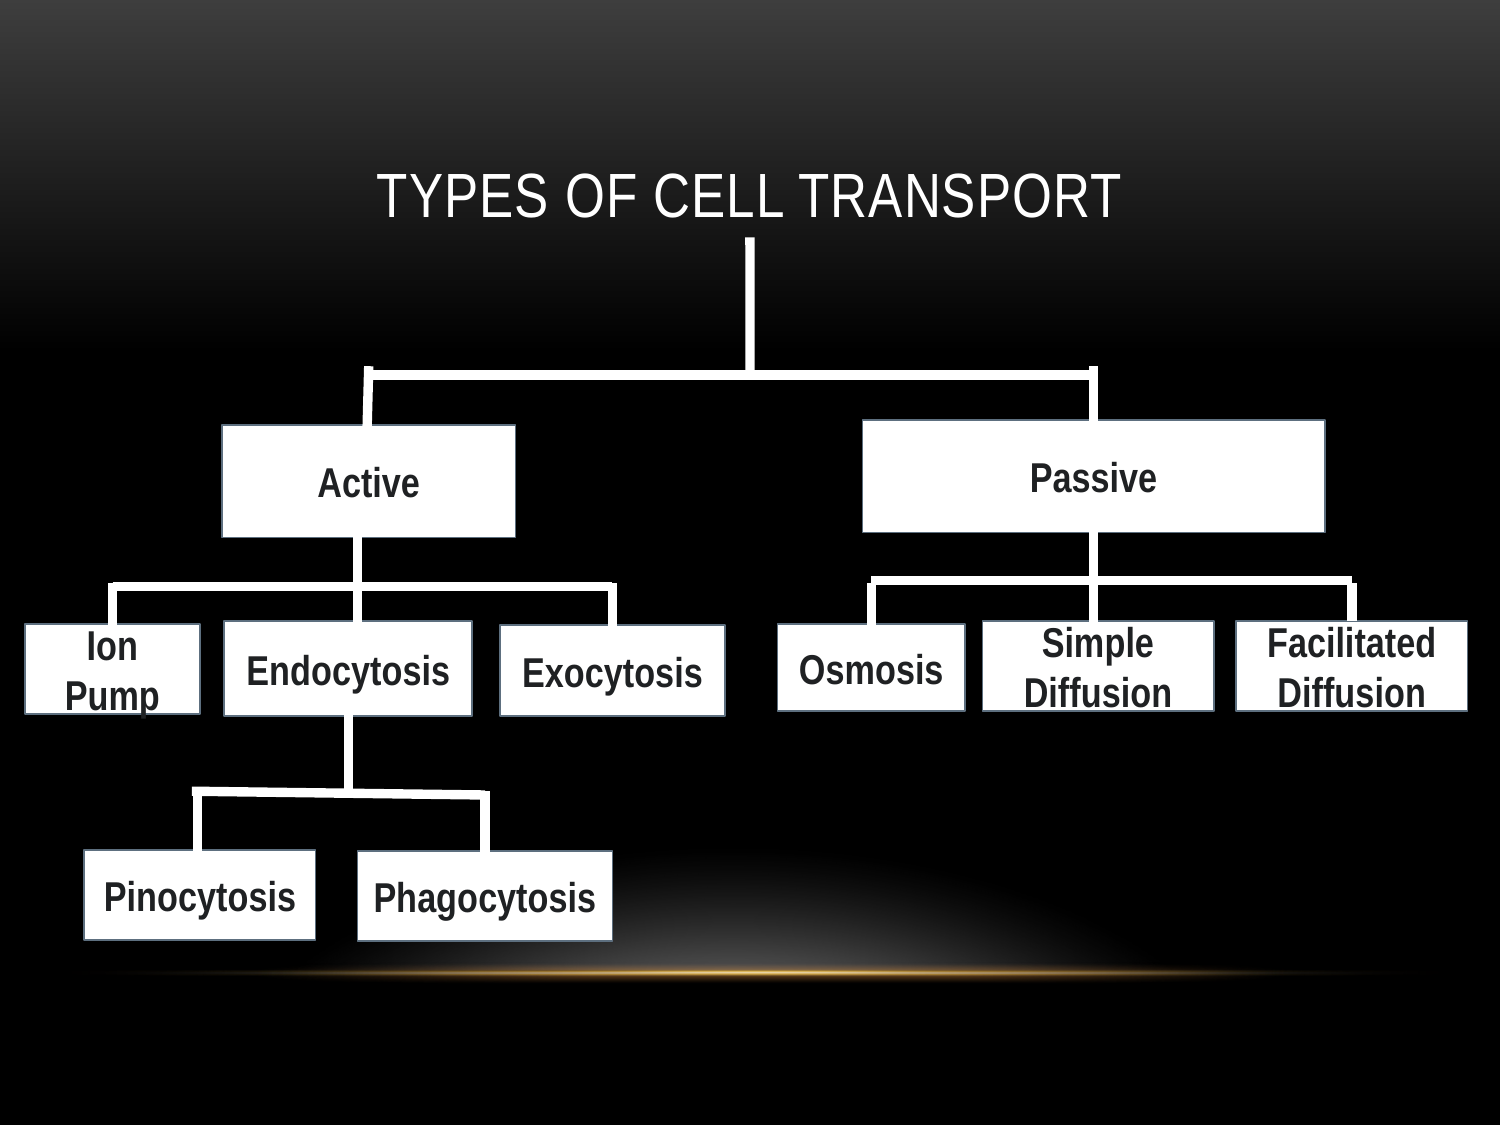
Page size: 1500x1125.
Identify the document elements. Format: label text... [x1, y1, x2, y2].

picture [0, 0, 1500, 1125]
text_box Facilitated Diffusion [1235, 620, 1468, 712]
text_box Endocytosis [223, 620, 473, 717]
text_box Simple Diffusion [982, 620, 1215, 712]
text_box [365, 365, 369, 463]
text_box Active [221, 424, 516, 538]
text_box Ion Pump [24, 623, 201, 715]
text_box Phagocytosis [357, 850, 613, 942]
text_box Pinocytosis [83, 849, 316, 941]
title Types of Cell Transport [99, 50, 1400, 238]
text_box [191, 790, 486, 796]
text_box Passive [862, 419, 1326, 533]
text_box Exocytosis [499, 624, 726, 717]
text_box Osmosis [777, 623, 966, 712]
